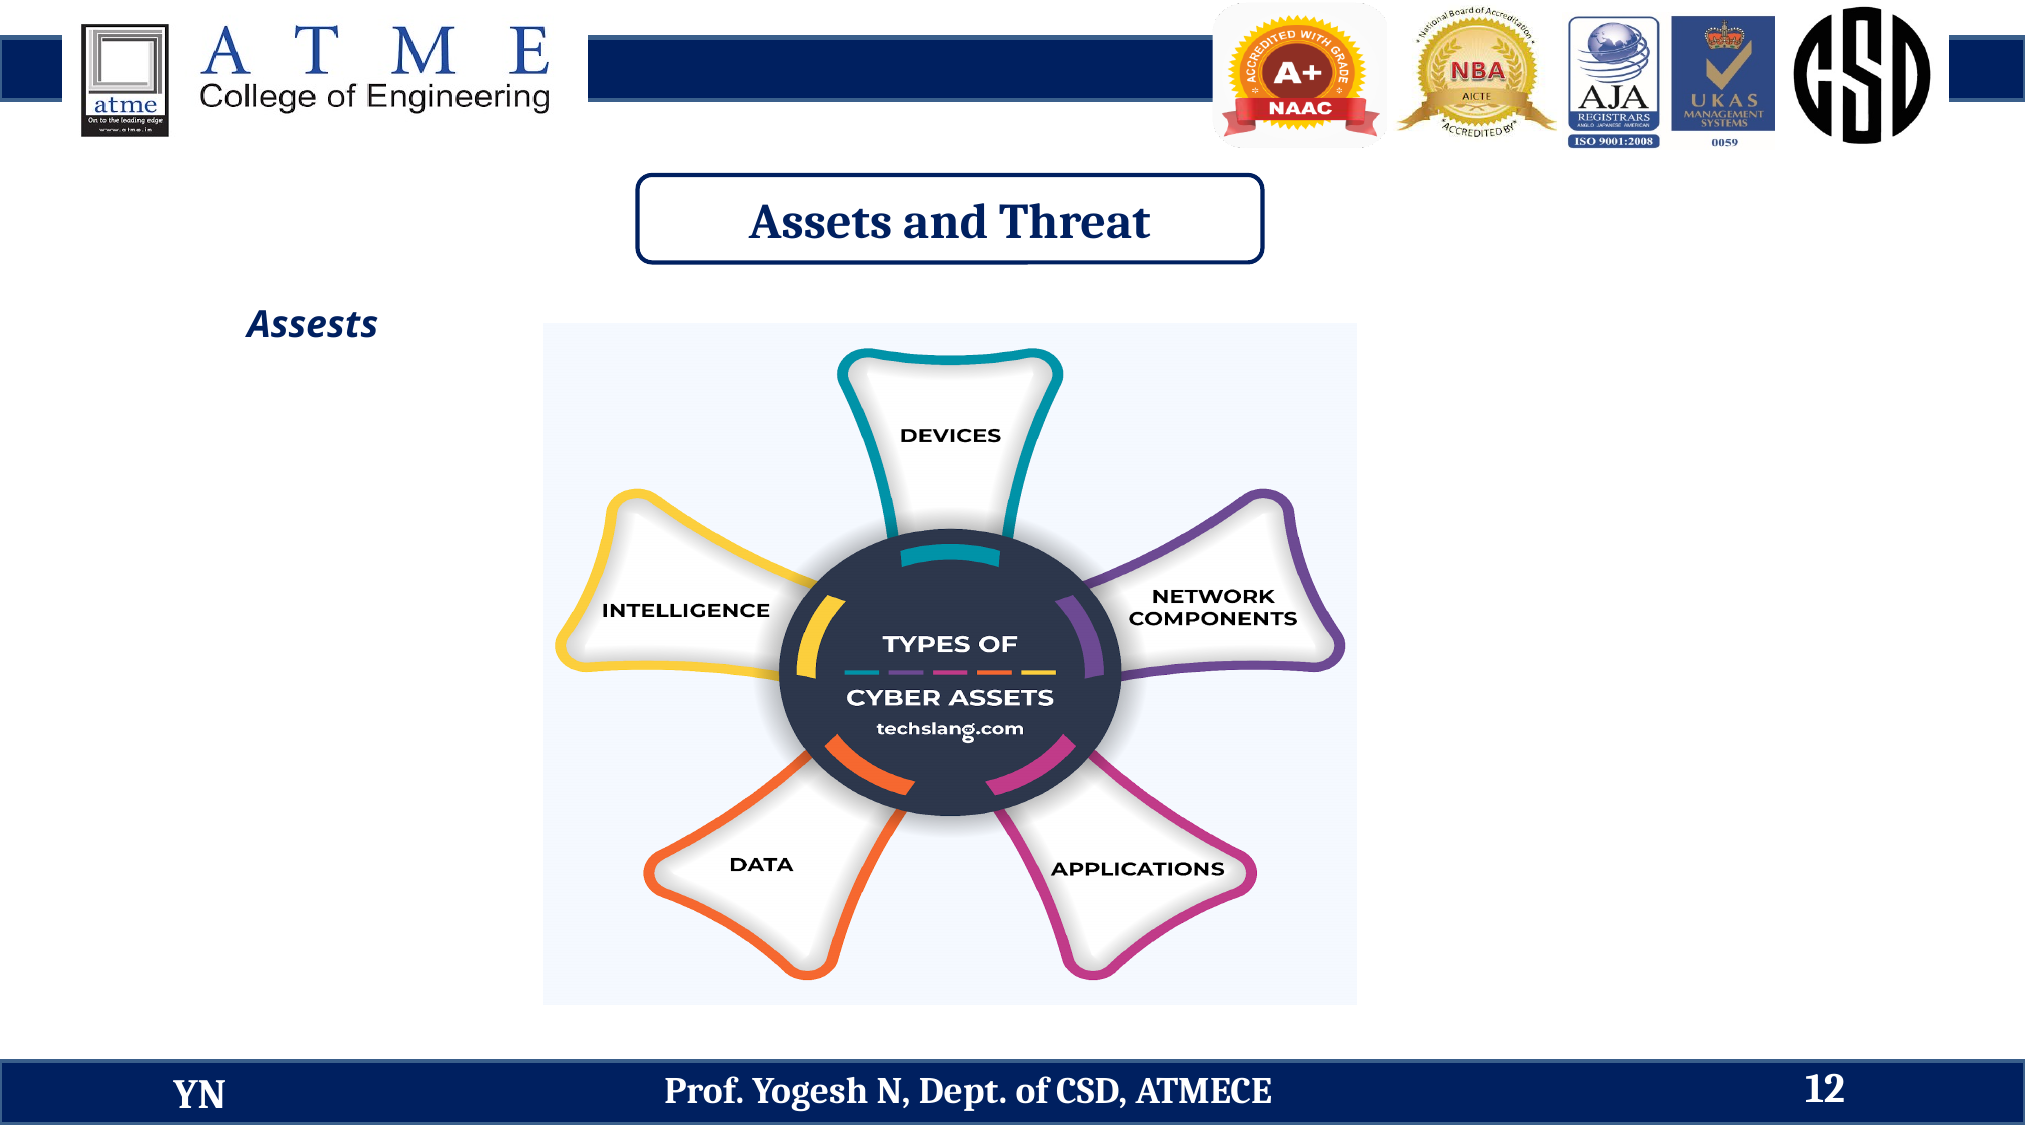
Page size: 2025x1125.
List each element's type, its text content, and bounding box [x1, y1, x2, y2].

picture [543, 323, 1357, 1005]
text_box YN [0, 1059, 400, 1125]
text_box Assests [232, 293, 394, 353]
picture [62, 0, 588, 157]
picture [1212, 0, 1949, 150]
text_box Prof. Yogesh N, Dept. of CSD, ATMECE [562, 1058, 1375, 1119]
text_box Assets and Threat [635, 172, 1265, 265]
text_box 12 [1625, 1053, 2025, 1119]
